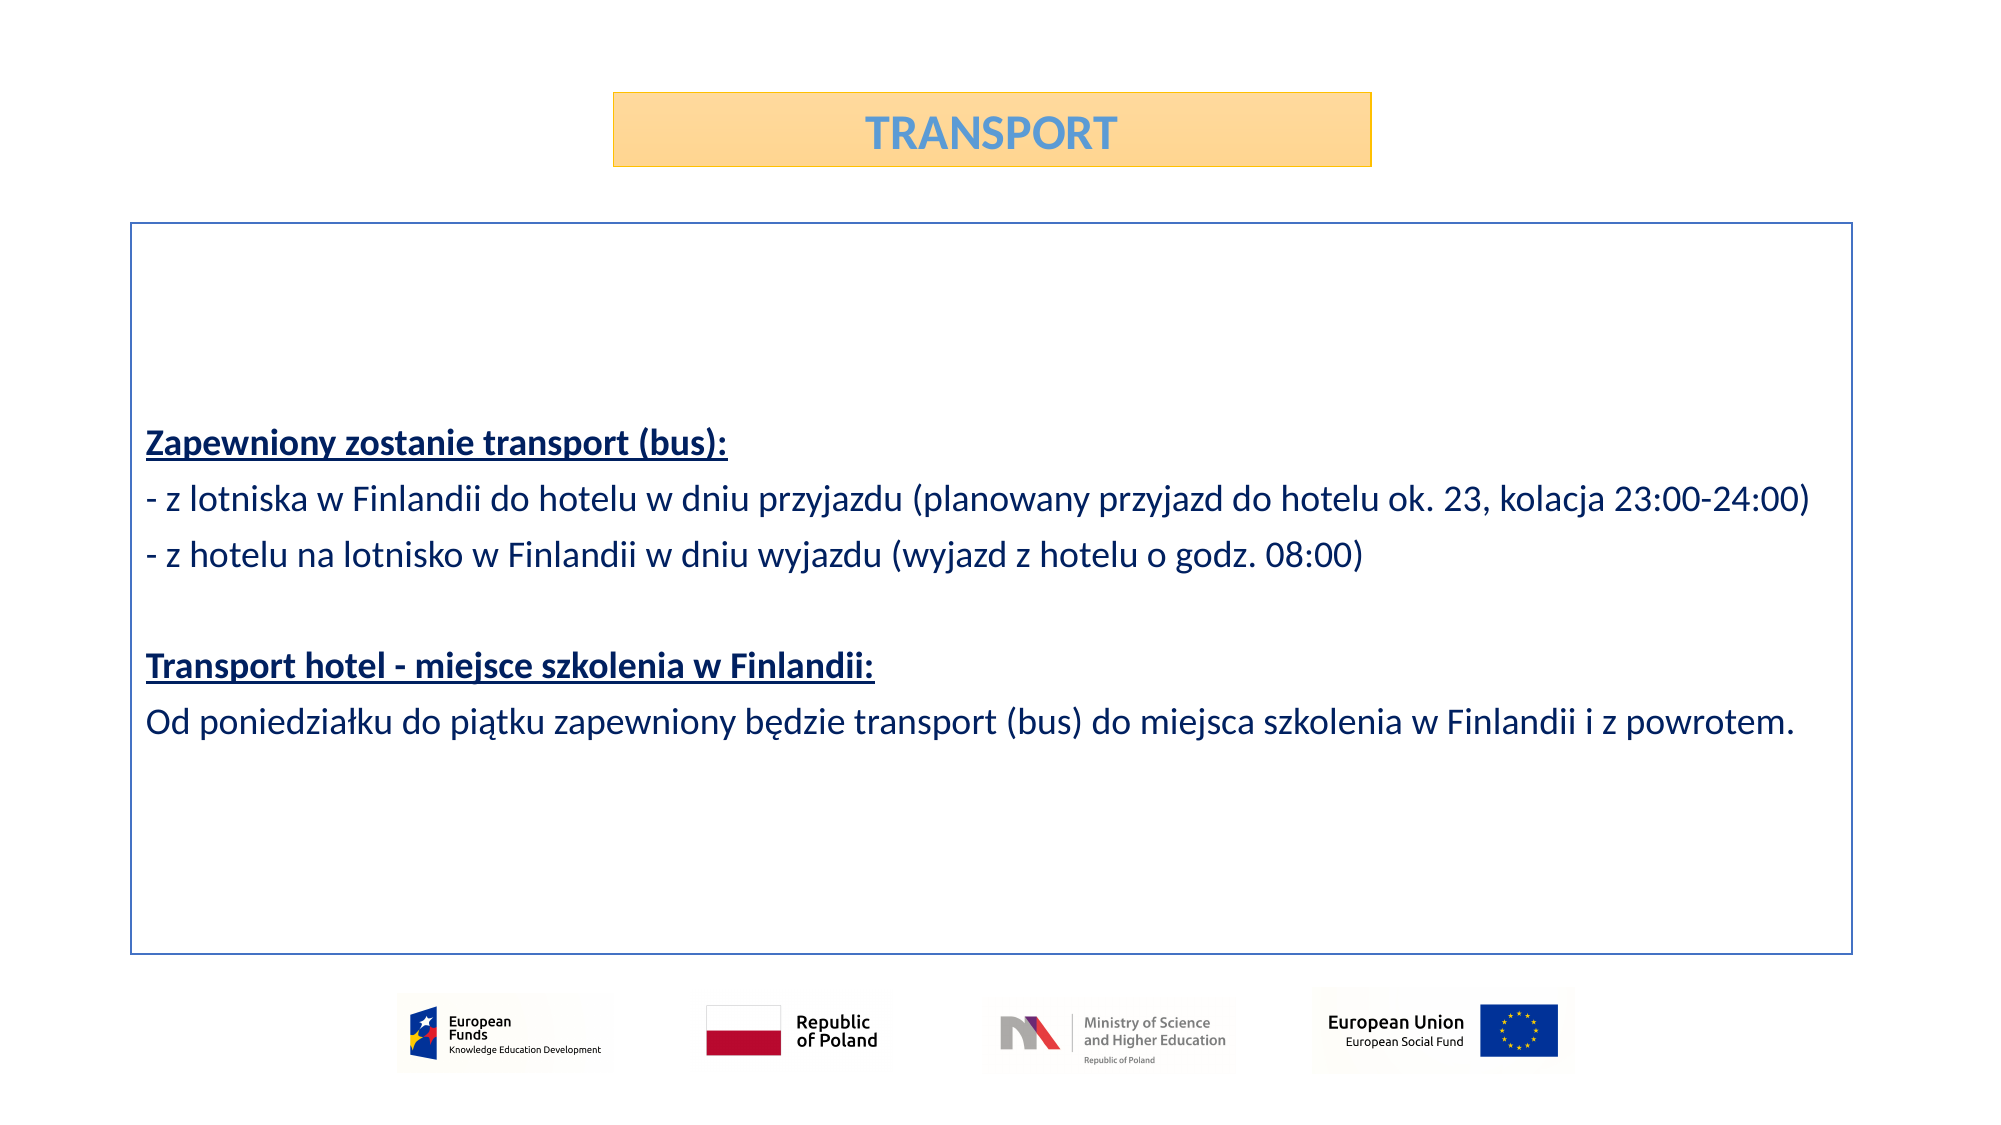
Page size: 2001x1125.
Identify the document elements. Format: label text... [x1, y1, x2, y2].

picture [334, 987, 1605, 1074]
text_box TRANSPORT [613, 92, 1372, 167]
title Zapewniony zostanie transport (bus): - z lotniska w Finlandii do hotelu w dniu przyjazdu (planowany przyjazd do hotelu ok. 23, kolacja 23:00-24:00) - z hotelu na lotnisko w Finlandii w dniu wyjazdu (wyjazd z hotelu o godz. 08:00) Transport hotel - miejsce szkolenia w Finlandii: Od poniedziałku do piątku zapewniony będzie transport (bus) do miejsca szkolenia w Finlandii i z powrotem. [130, 222, 1853, 955]
